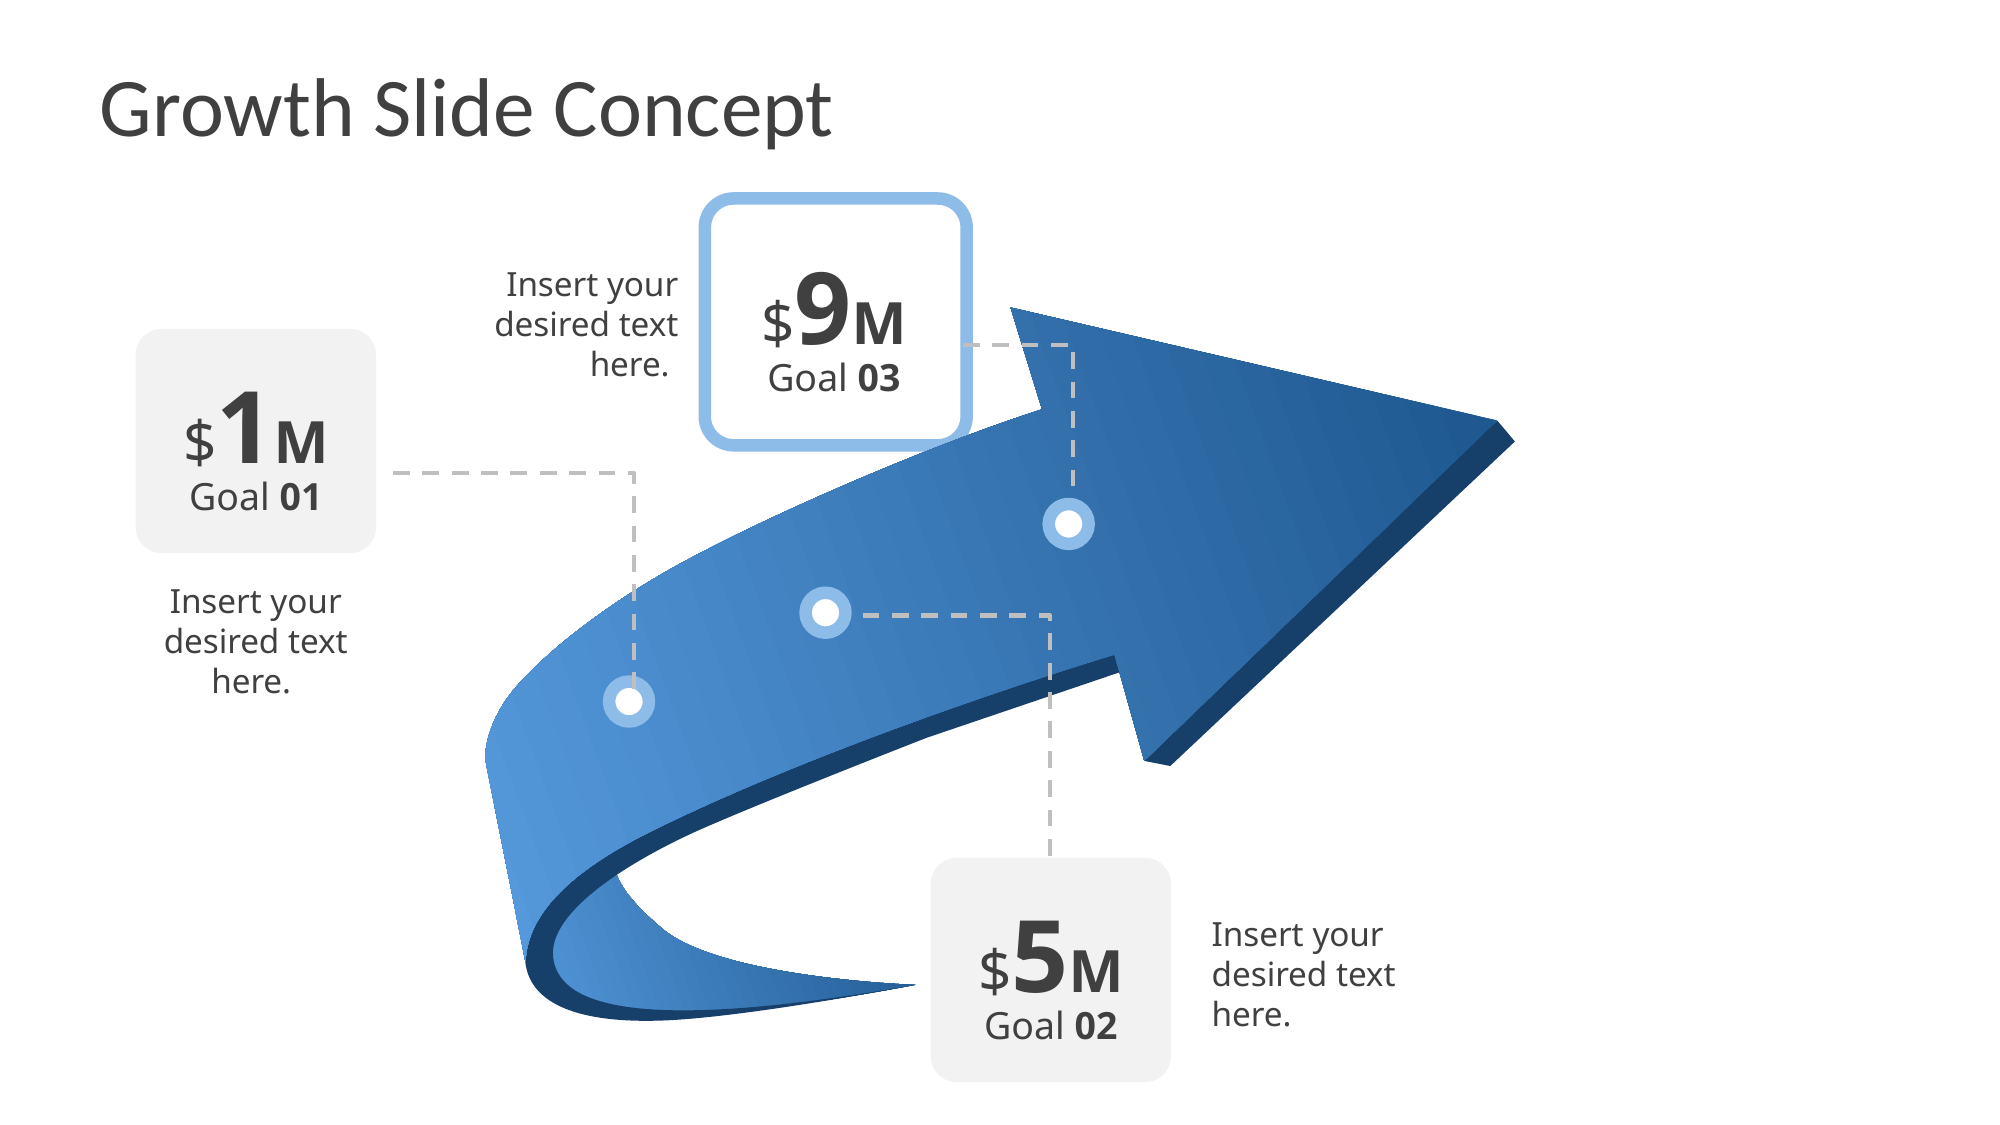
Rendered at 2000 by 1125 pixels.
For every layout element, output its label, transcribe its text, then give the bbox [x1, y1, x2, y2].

text_box [393, 471, 478, 550]
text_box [713, 209, 955, 435]
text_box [135, 328, 377, 554]
text_box [702, 196, 969, 305]
title Growth Slide Concept [99, 45, 1900, 162]
text_box Insert your desired text here. [438, 262, 679, 383]
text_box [930, 857, 1172, 1083]
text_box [483, 307, 1515, 1037]
text_box Insert your desired text here. [135, 580, 377, 701]
